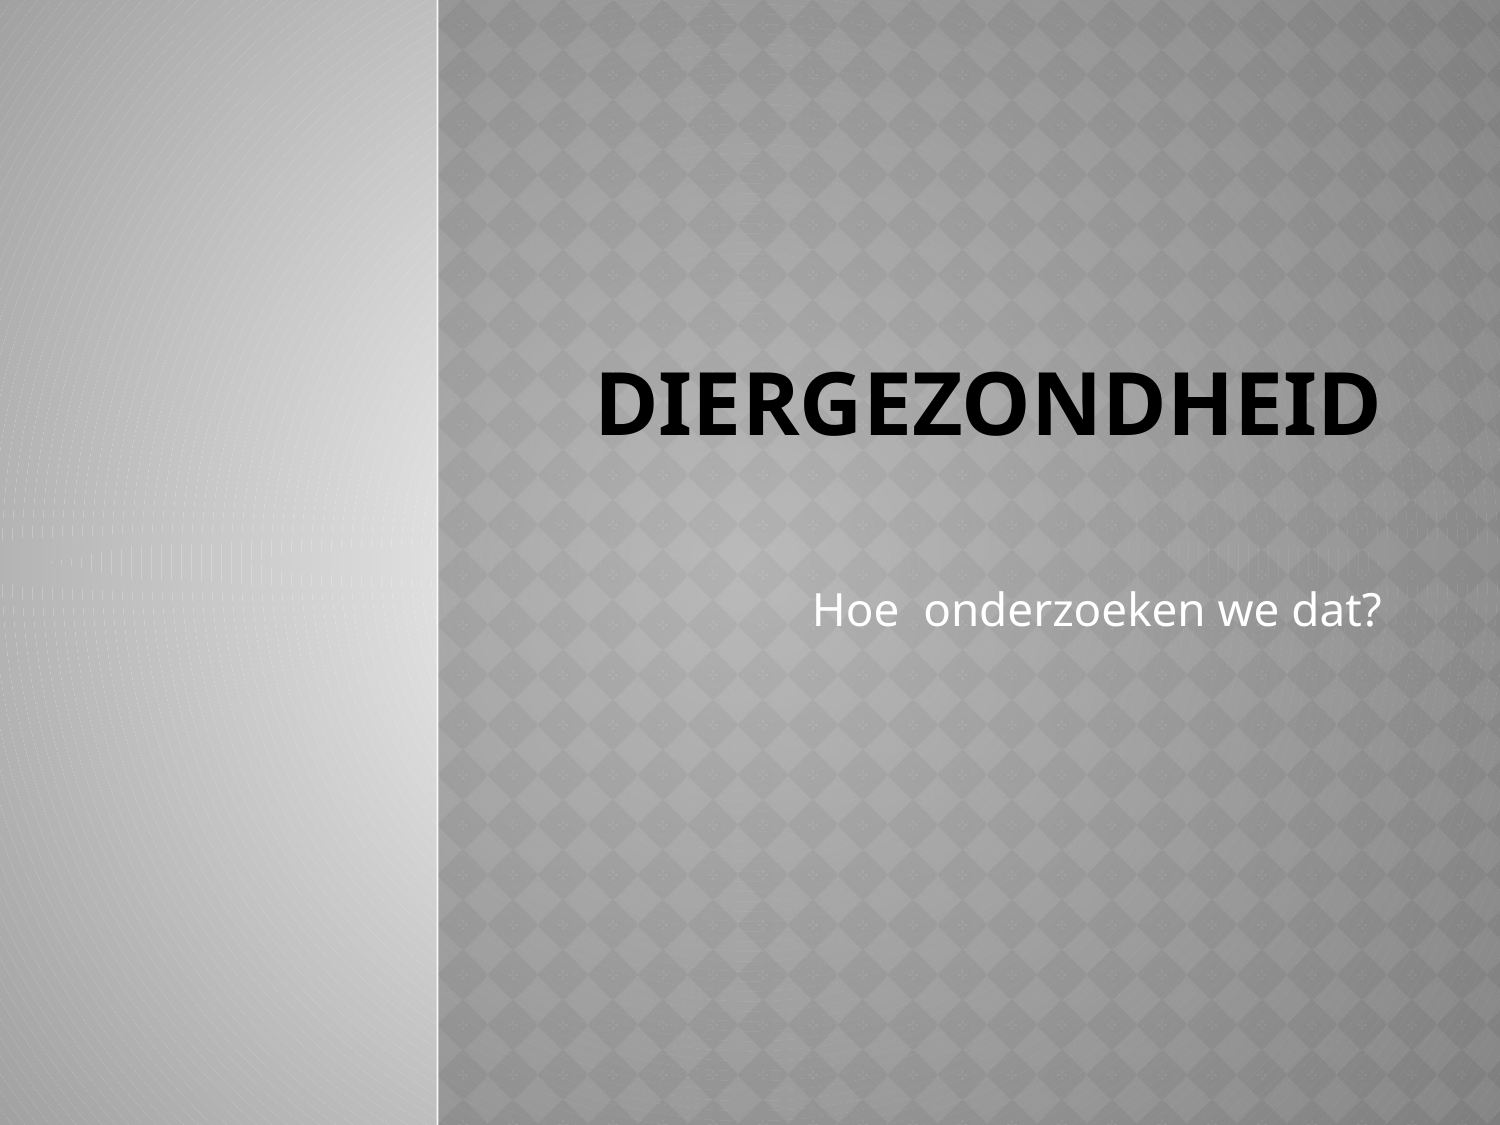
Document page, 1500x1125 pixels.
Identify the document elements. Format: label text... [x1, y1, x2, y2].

subtitle Hoe onderzoeken we dat? [550, 580, 1390, 762]
title DIERGezondheid [552, 87, 1390, 558]
